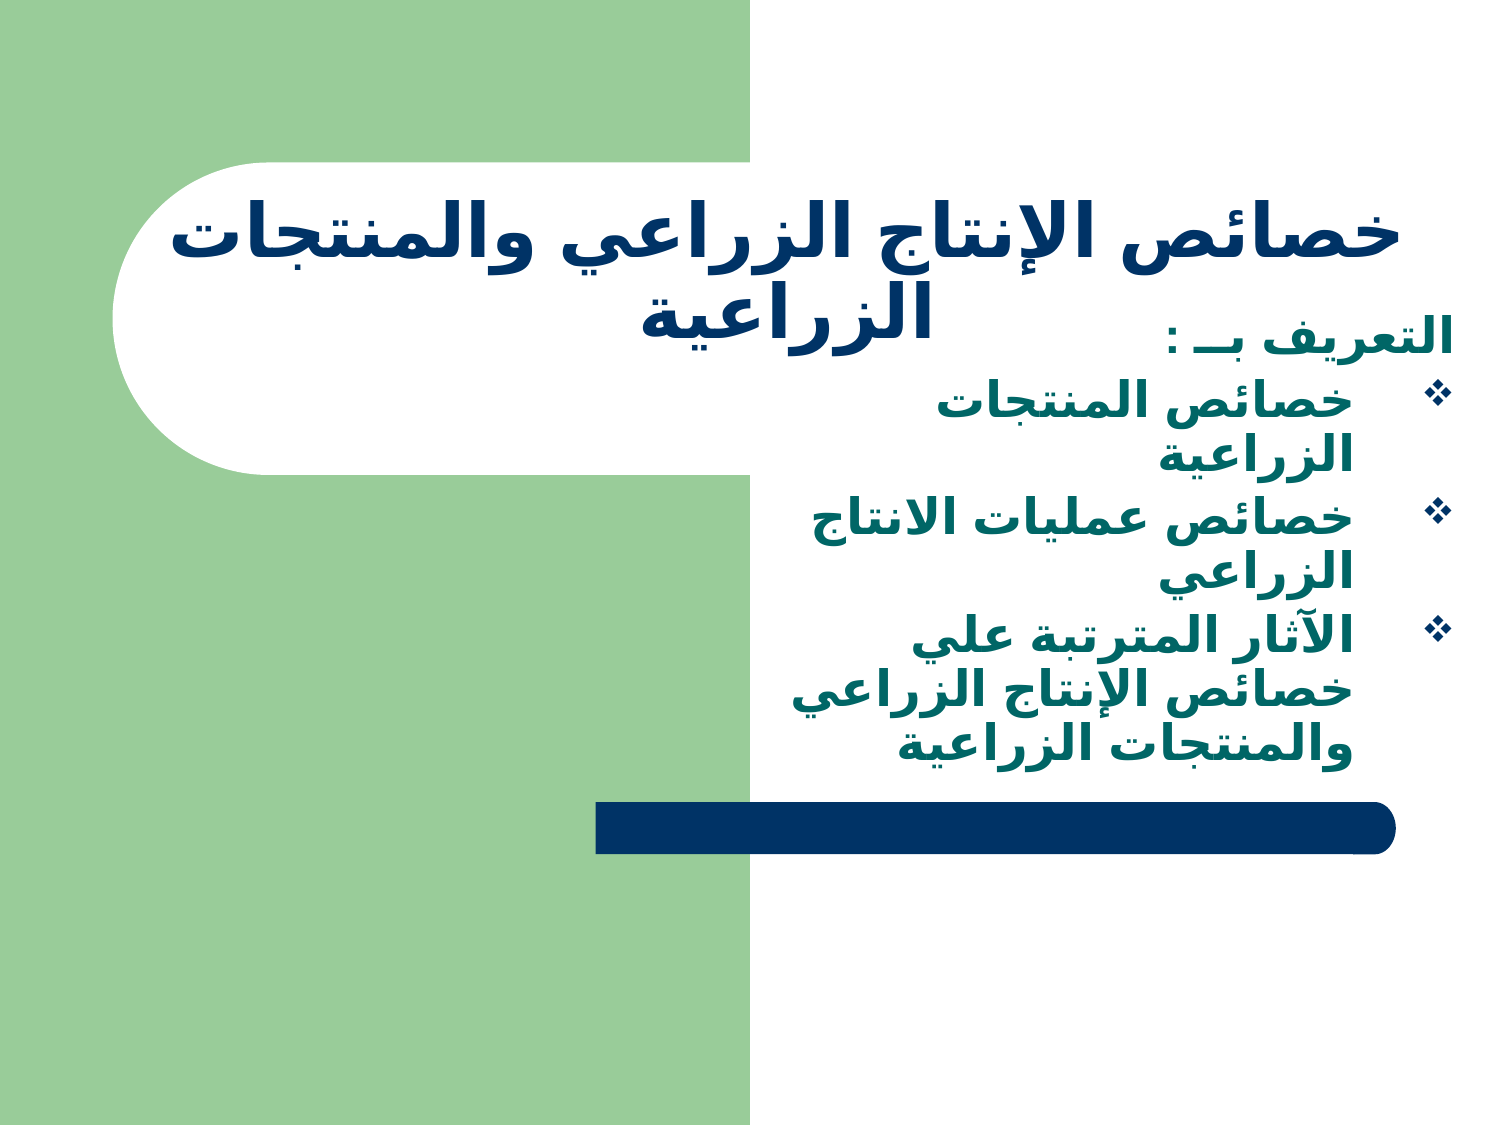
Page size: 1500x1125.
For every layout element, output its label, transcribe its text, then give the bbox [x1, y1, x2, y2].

title خصائص الإنتاج الزراعي والمنتجات الزراعية [112, 162, 1463, 475]
subtitle التعريف بــ : خصائص المنتجات الزراعية خصائص عمليات الانتاج الزراعي الآثار المترتبة علي خصائص الإنتاج الزراعي والمنتجات الزراعية [766, 338, 1471, 780]
